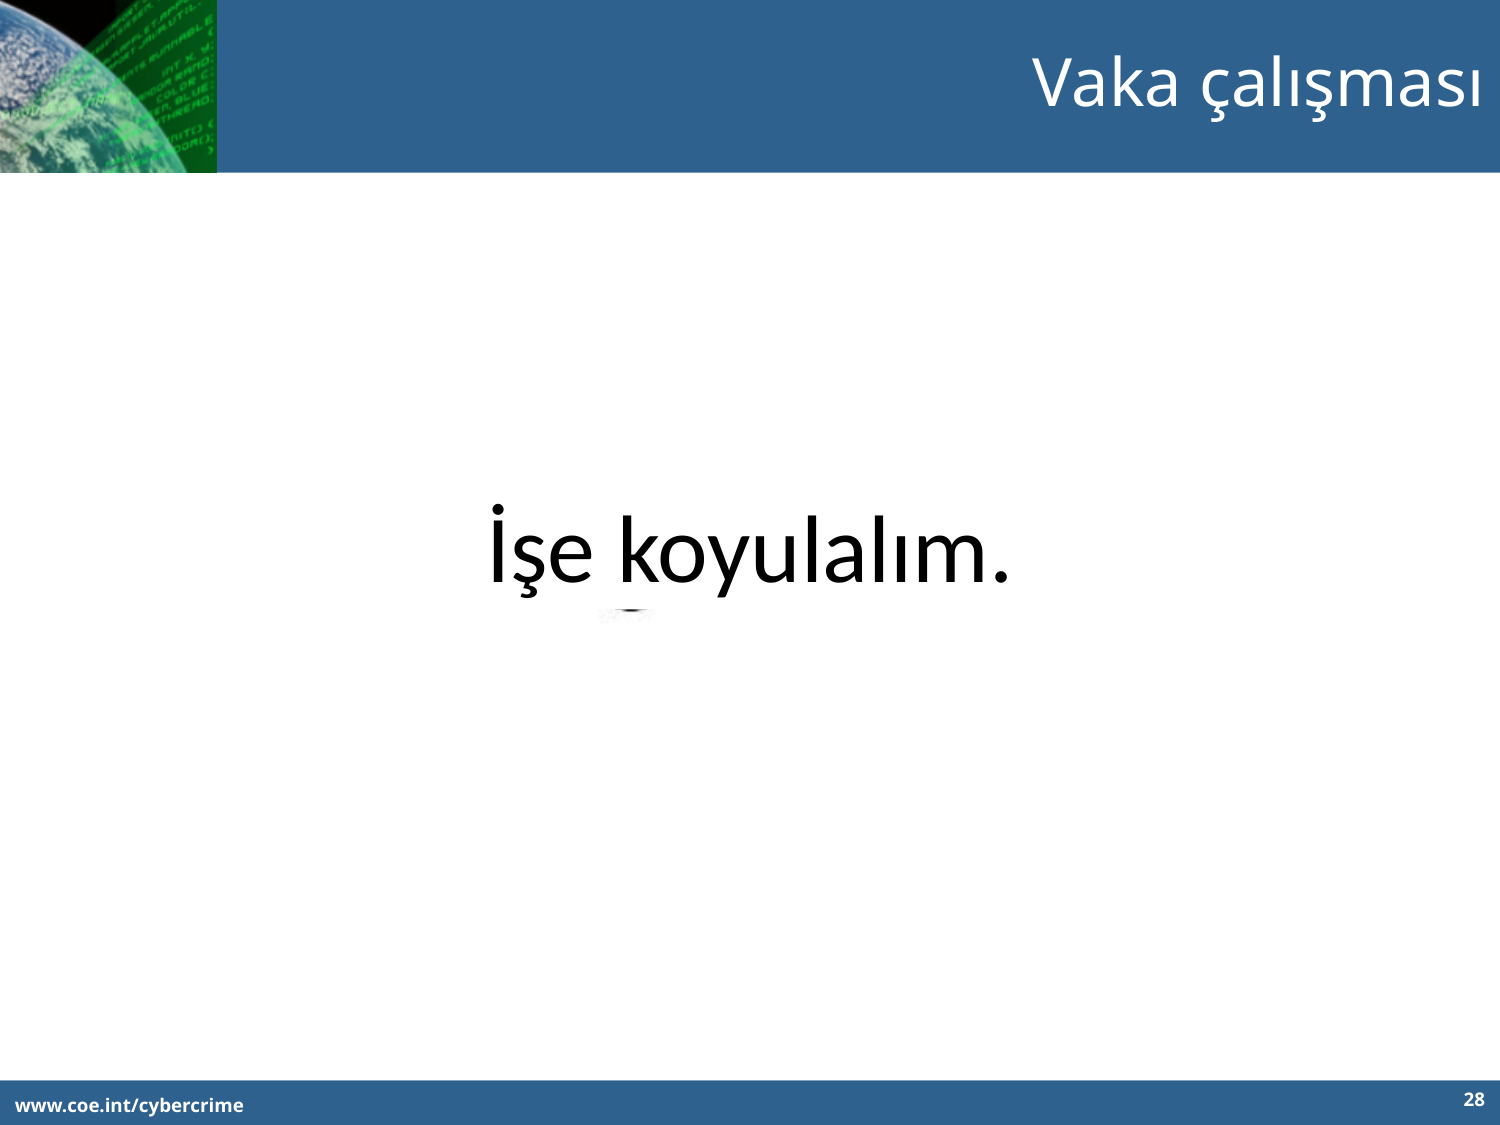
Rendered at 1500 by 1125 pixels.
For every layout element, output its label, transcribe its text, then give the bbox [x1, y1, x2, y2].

slide_number 28 [1162, 1080, 1500, 1125]
picture [0, 0, 217, 173]
list Vaka çalışması [461, 0, 1500, 170]
picture [354, 397, 1146, 728]
